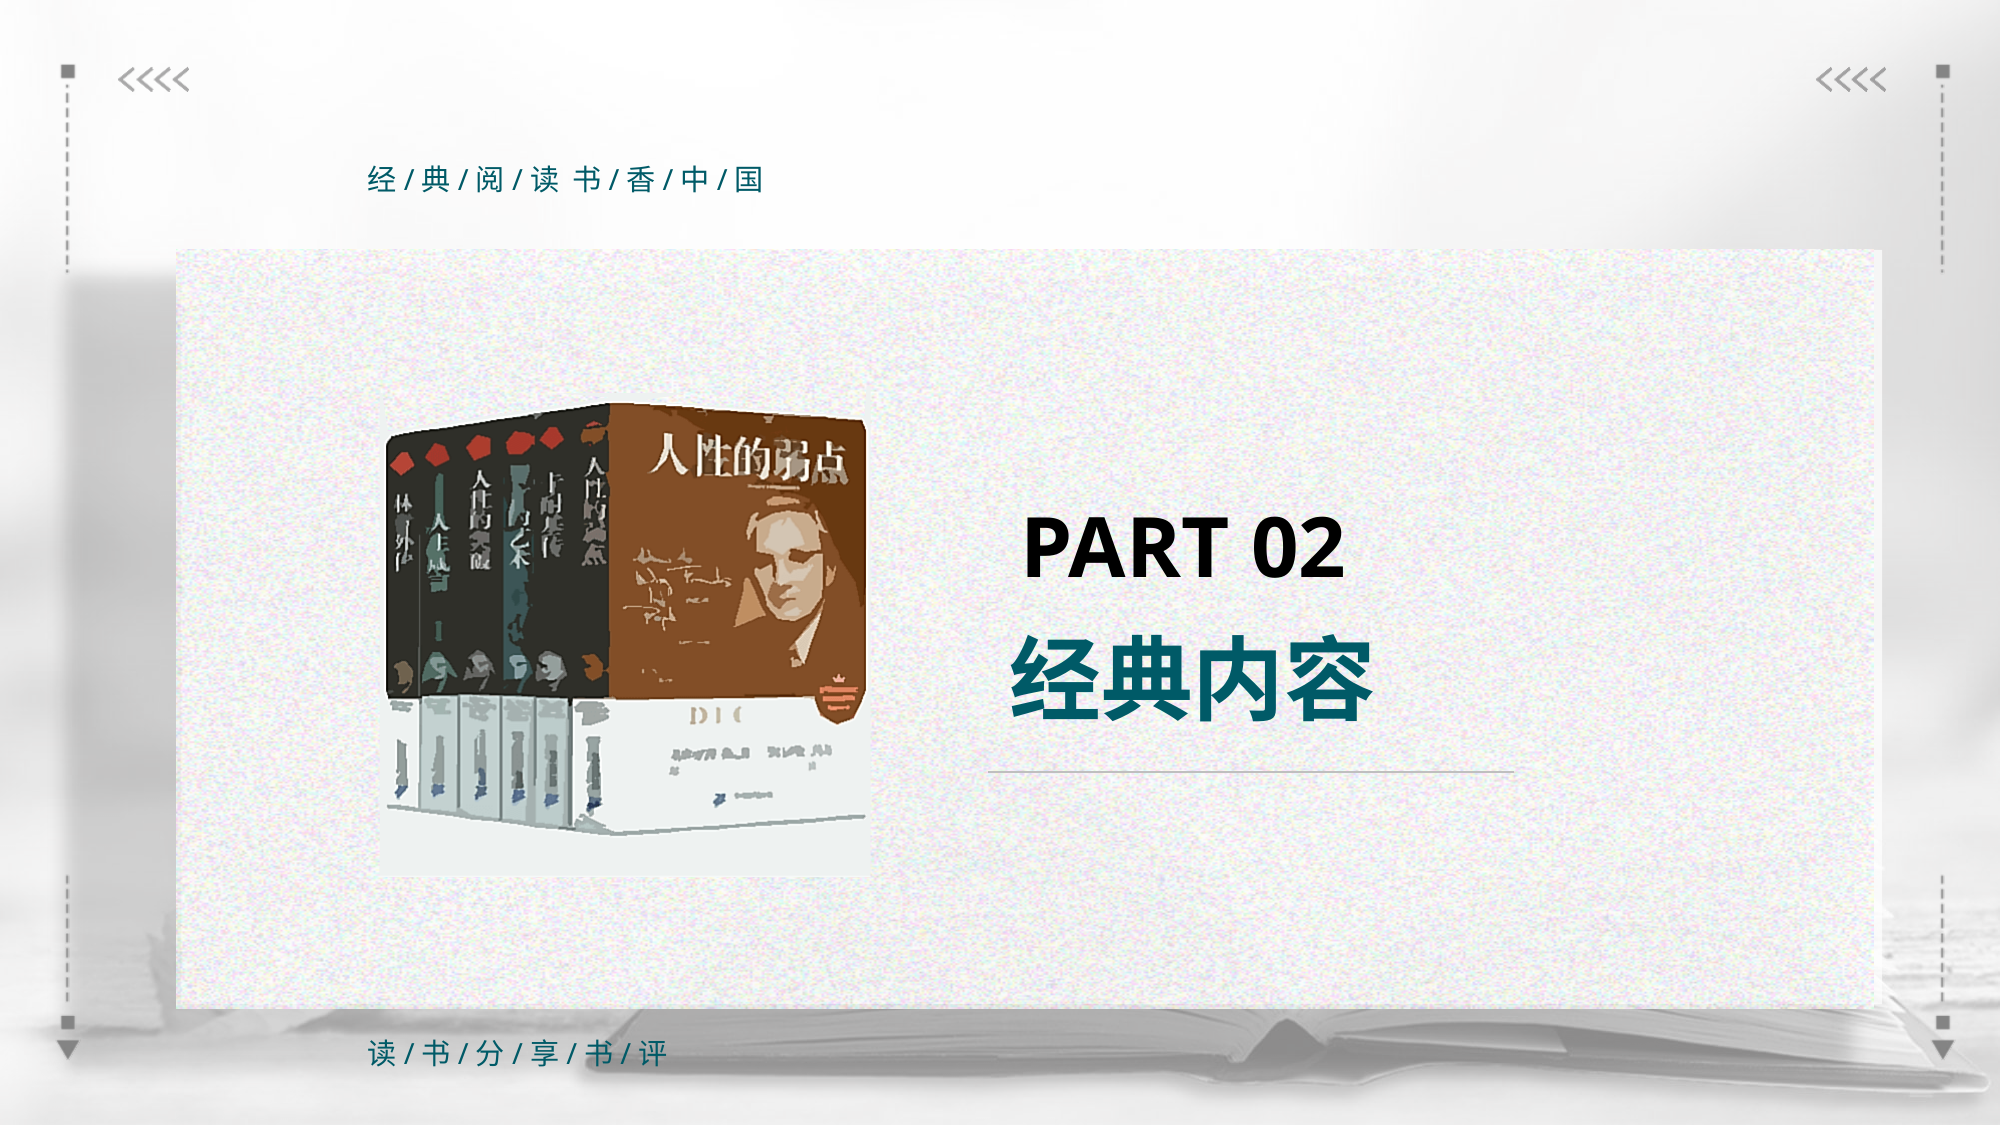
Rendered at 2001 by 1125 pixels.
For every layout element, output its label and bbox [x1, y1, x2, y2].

text_box [176, 249, 1883, 1009]
text_box [988, 486, 1514, 773]
picture [0, 0, 2000, 1125]
